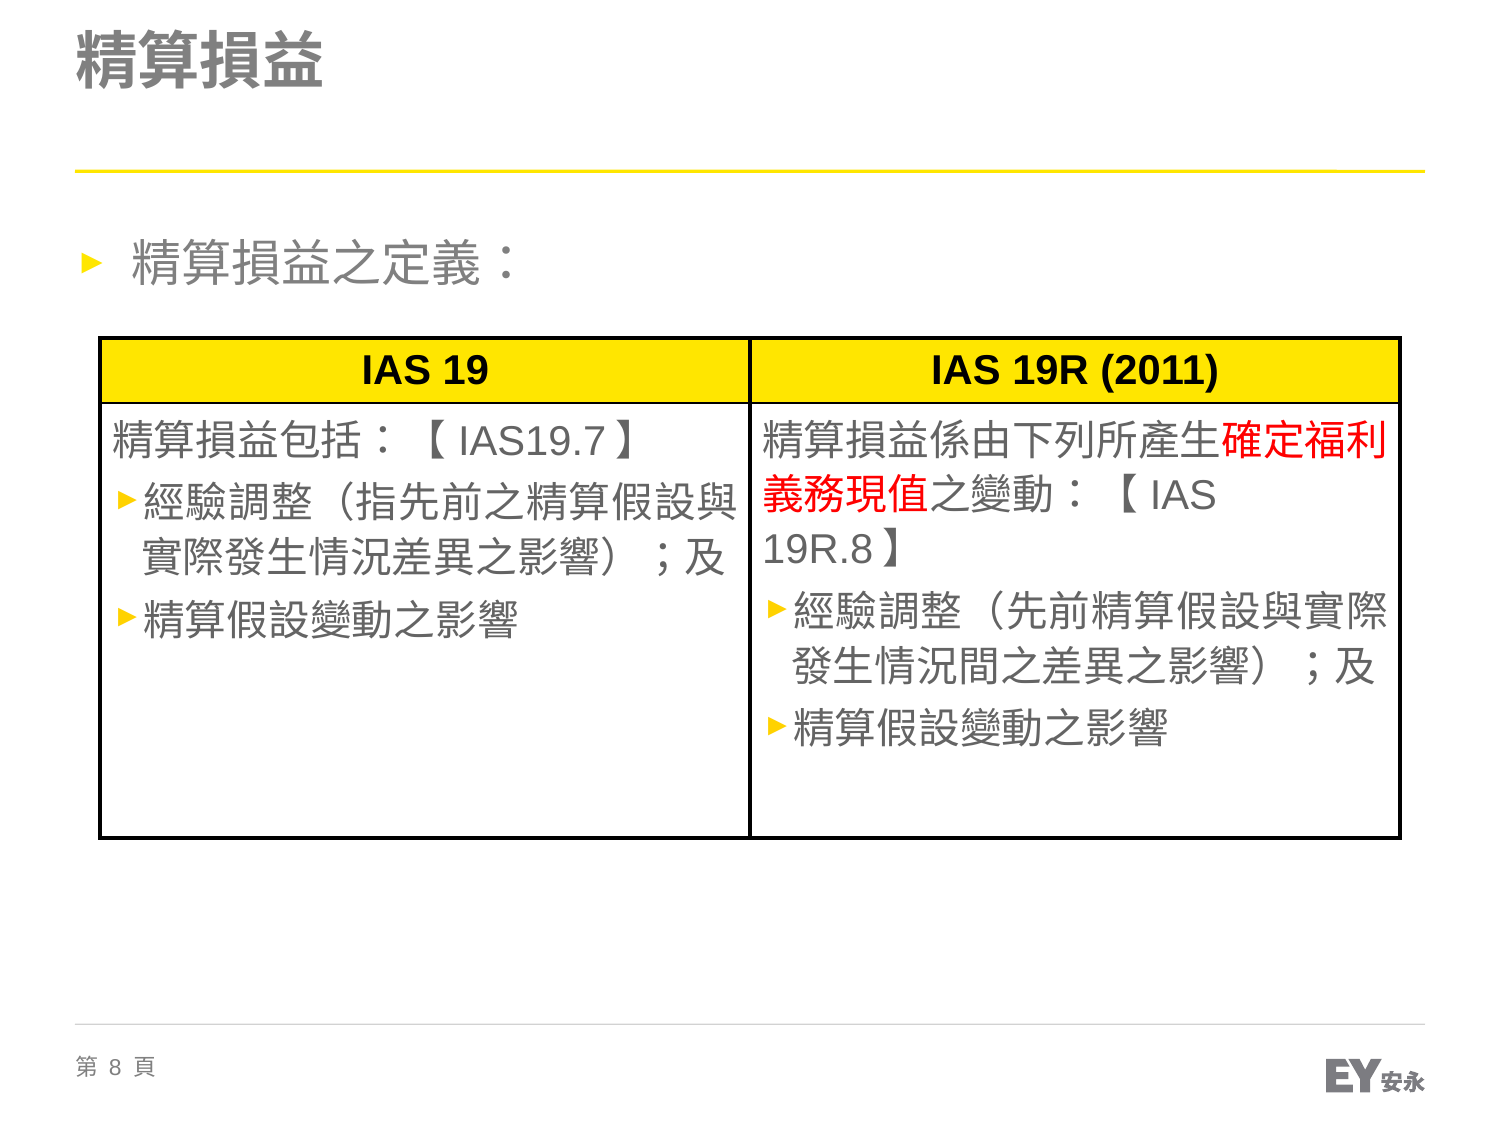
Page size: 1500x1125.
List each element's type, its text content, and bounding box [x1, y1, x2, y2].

table_cell 精算損益係由下列所產生確定福利義務現值之變動：【IAS 19R.8】 經驗調整（先前精算假設與實際發生情況間之差異之影響）；及 精算假設變動之影響 [752, 404, 1398, 836]
table_cell 精算損益包括：【IAS19.7】 經驗調整（指先前之精算假設與實際發生情況差異之影響）；及 精算假設變動之影響 [102, 404, 748, 836]
text_box [62, 837, 1414, 1125]
text_box 精算損益之定義： [74, 231, 1426, 325]
table_header IAS 19 [102, 340, 748, 402]
title 精算損益 [75, 33, 1425, 175]
table_header IAS 19R (2011) [752, 340, 1398, 402]
